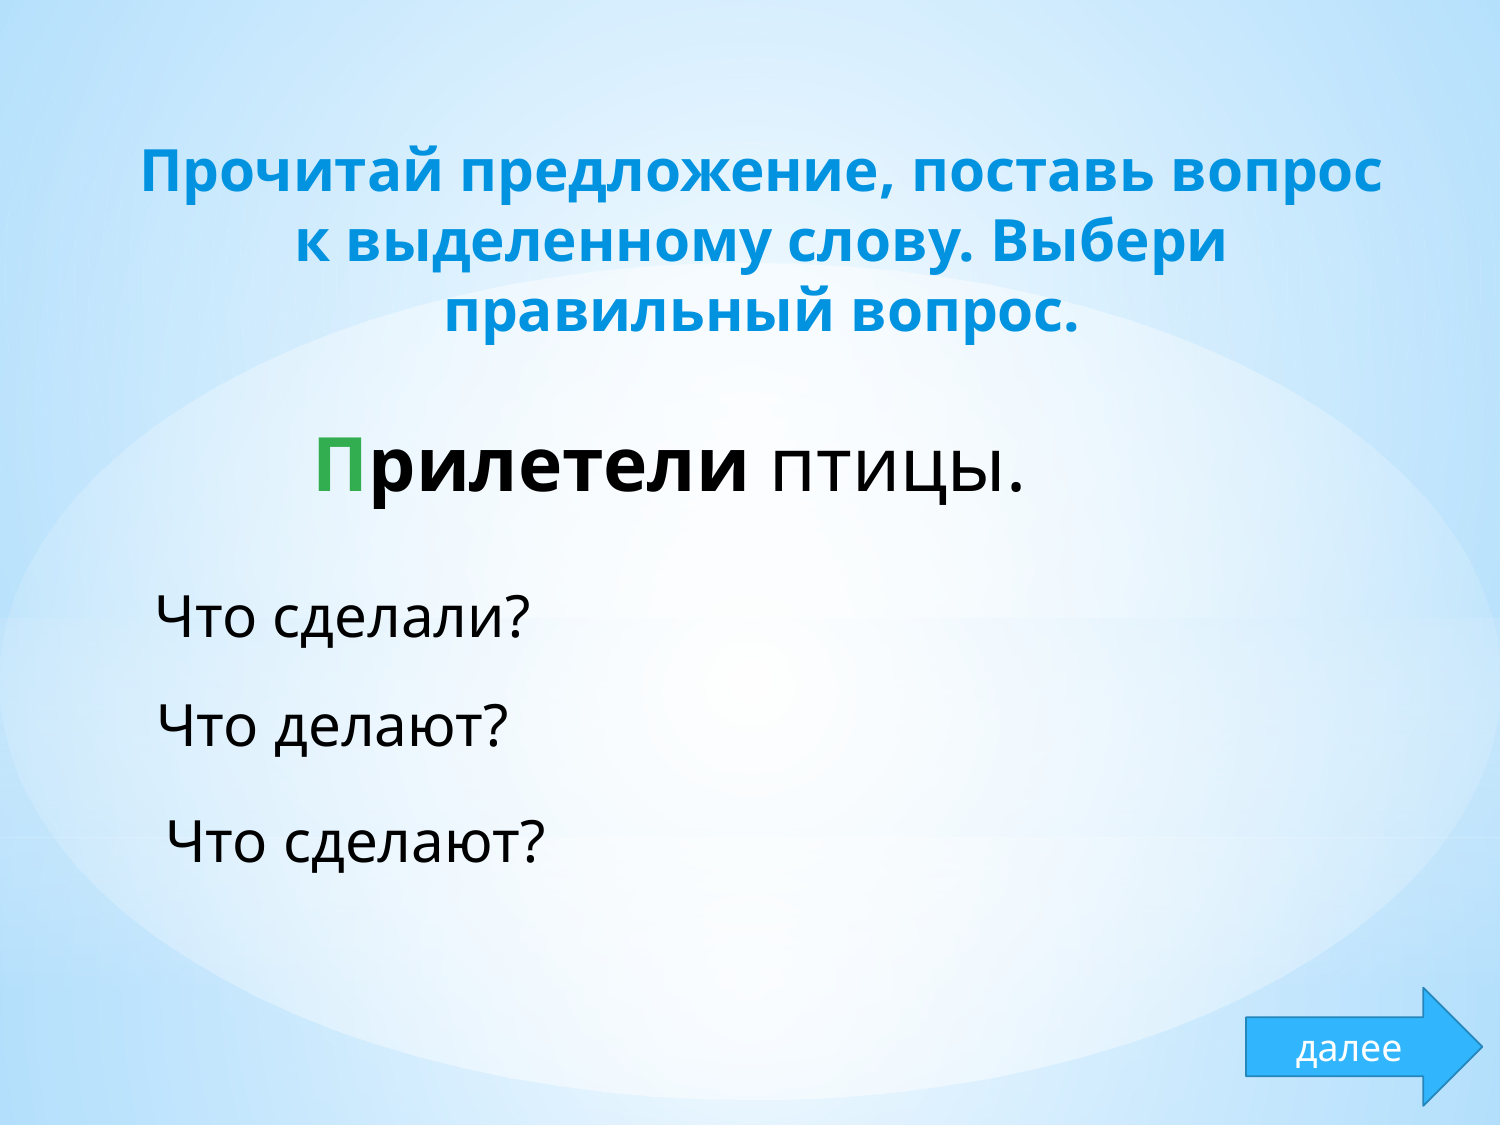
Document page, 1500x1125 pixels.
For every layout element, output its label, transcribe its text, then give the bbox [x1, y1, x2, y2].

text_box Прочитай предложение, поставь вопрос к выделенному слову. Выбери правильный вопрос. [100, 125, 1424, 351]
text_box далее [1245, 986, 1483, 1107]
text_box Что сделают? [150, 797, 561, 882]
text_box Что сделали? [139, 571, 546, 657]
text_box Что делают? [141, 680, 524, 766]
text_box Прилетели птицы. [297, 408, 1041, 514]
